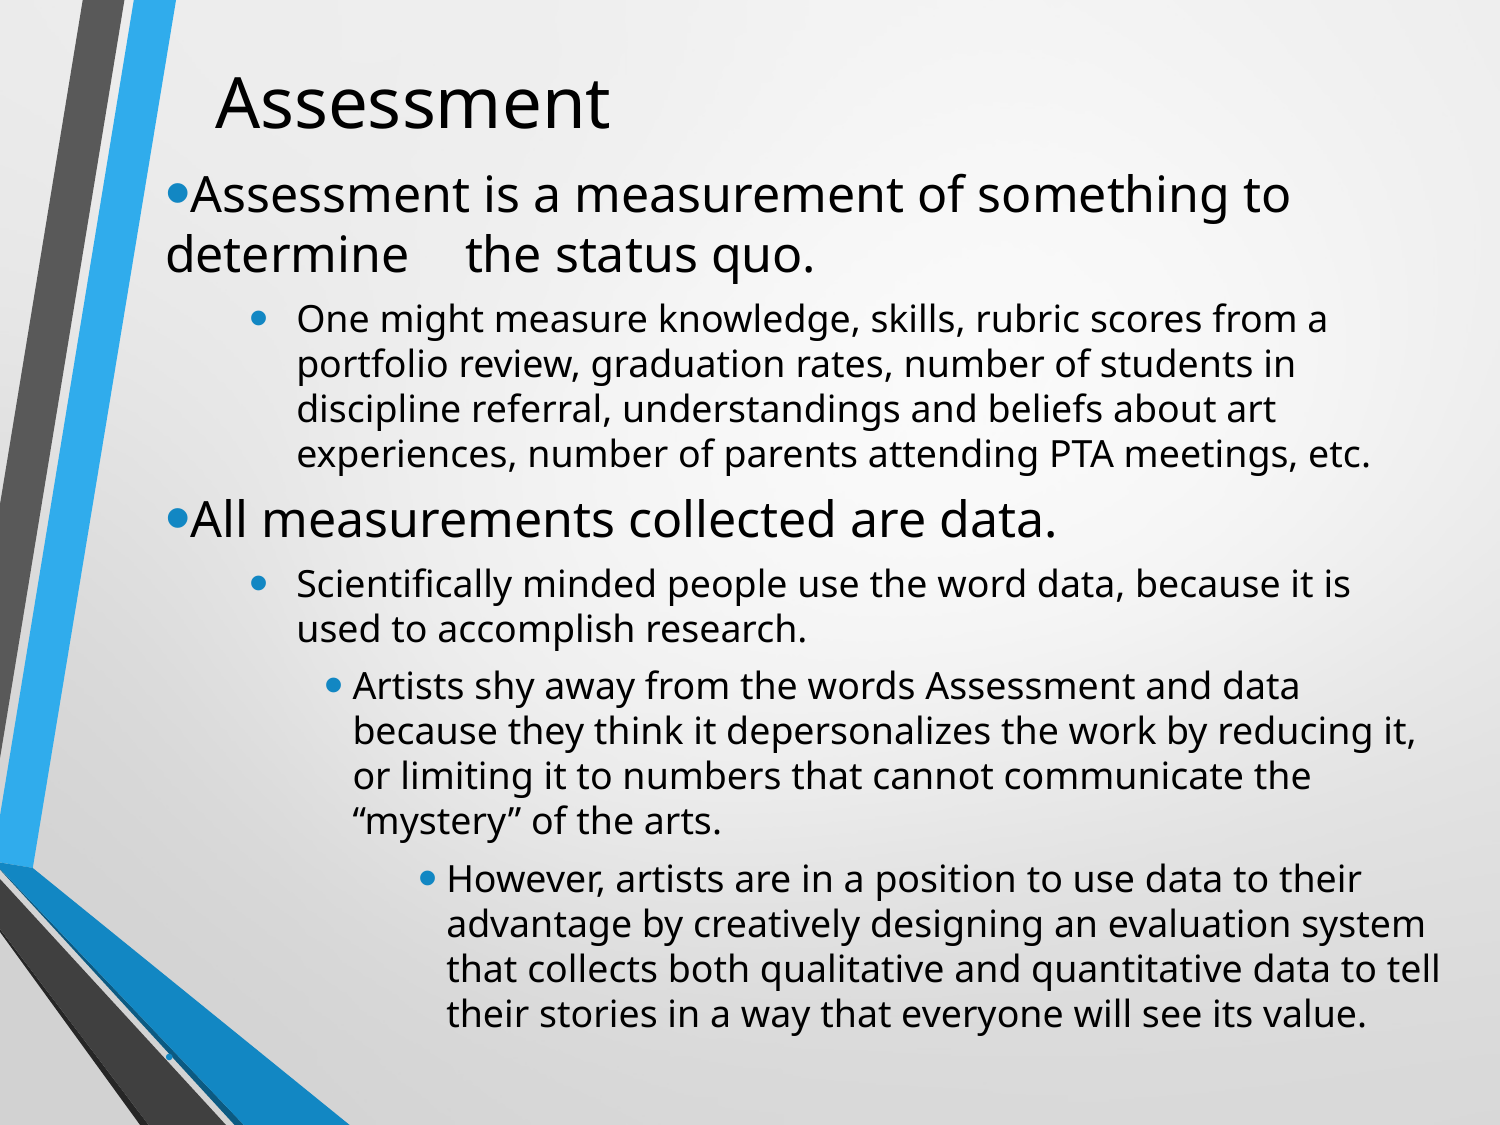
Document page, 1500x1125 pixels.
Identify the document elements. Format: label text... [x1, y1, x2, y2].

title Assessment [200, 50, 1104, 137]
list Assessment is a measurement of something to determine the status quo. One might measure knowledge, skills, rubric scores from a portfolio review, graduation rates, number of students in discipline referral, understandings and beliefs about art experiences, number of parents attending PTA meetings, etc. All measurements collected are data. Scientifically minded people use the word data, because it is used to accomplish research. Artists shy away from the words Assessment and data because they think it depersonalizes the work by reducing it, or limiting it to numbers that cannot communicate the “mystery” of the arts. However, artists are in a position to use data to their advantage by creatively designing an evaluation system that collects both qualitative and quantitative data to tell their stories in a way that everyone will see its value. [150, 137, 1463, 1125]
